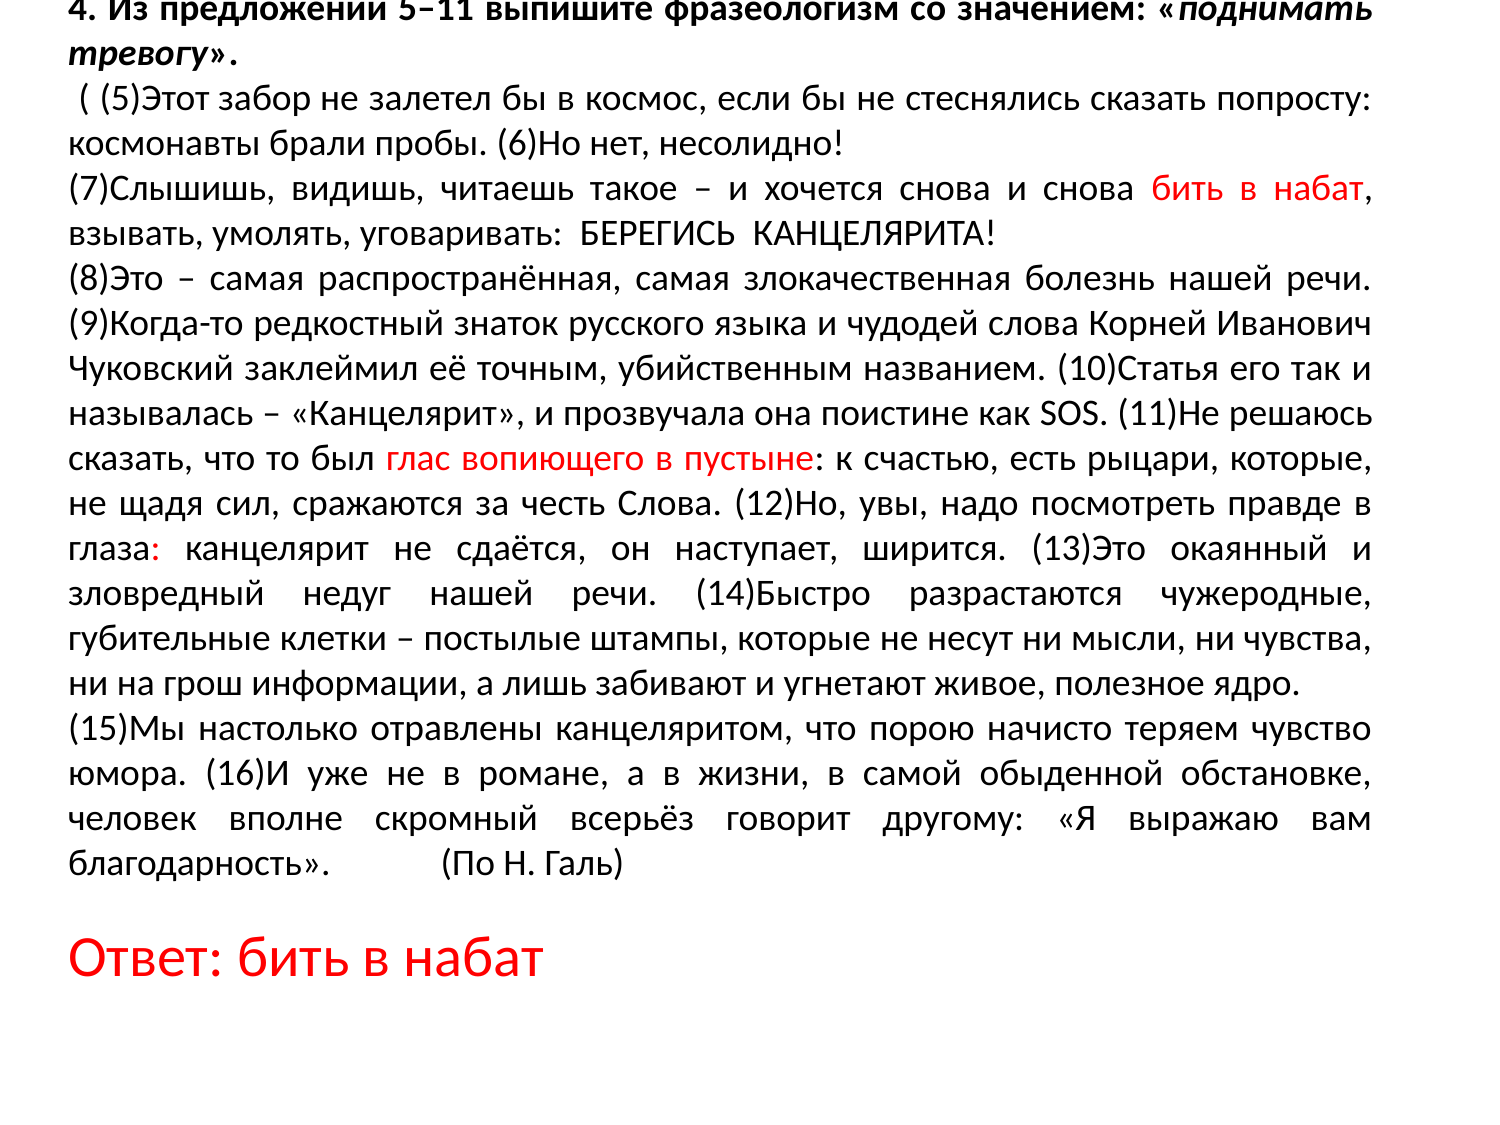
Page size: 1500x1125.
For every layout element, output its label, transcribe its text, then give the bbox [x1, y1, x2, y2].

text_box 4. Из предложений 5–11 выпишите фразеологизм со значением: «поднимать тревогу». ( (5)Этот забор не залетел бы в космос, если бы не стеснялись сказать попросту: космонавты брали пробы. (6)Но нет, несолидно! (7)Слышишь, видишь, читаешь такое – и хочется снова и снова бить в набат, взывать, умолять, уговаривать: БЕРЕГИСЬ КАНЦЕЛЯРИТА! (8)Это – самая распространённая, самая злокачественная болезнь нашей речи. (9)Когда-то редкостный знаток русского языка и чудодей слова Корней Иванович Чуковский заклеймил её точным, убийственным названием. (10)Статья его так и называлась – «Канцелярит», и прозвучала она поистине как SOS. (11)Не решаюсь сказать, что то был глас вопиющего в пустыне: к счастью, есть рыцари, которые, не щадя сил, сражаются за честь Слова. (12)Но, увы, надо посмотреть правде в глаза: канцелярит не сдаётся, он наступает, ширится. (13)Это окаянный и зловредный недуг нашей речи. (14)Быстро разрастаются чужеродные, губительные клетки – постылые штампы, которые не несут ни мысли, ни чувства, ни на грош информации, а лишь забивают и угнетают живое, полезное ядро. (15)Мы настолько отравлены канцеляритом, что порою начисто теряем чувство юмора. (16)И уже не в романе, а в жизни, в самой обыденной обстановке, человек вполне скромный всерьёз говорит другому: «Я выражаю вам благодарность». (По Н. Галь) Ответ: бить в набат [53, 0, 1388, 996]
